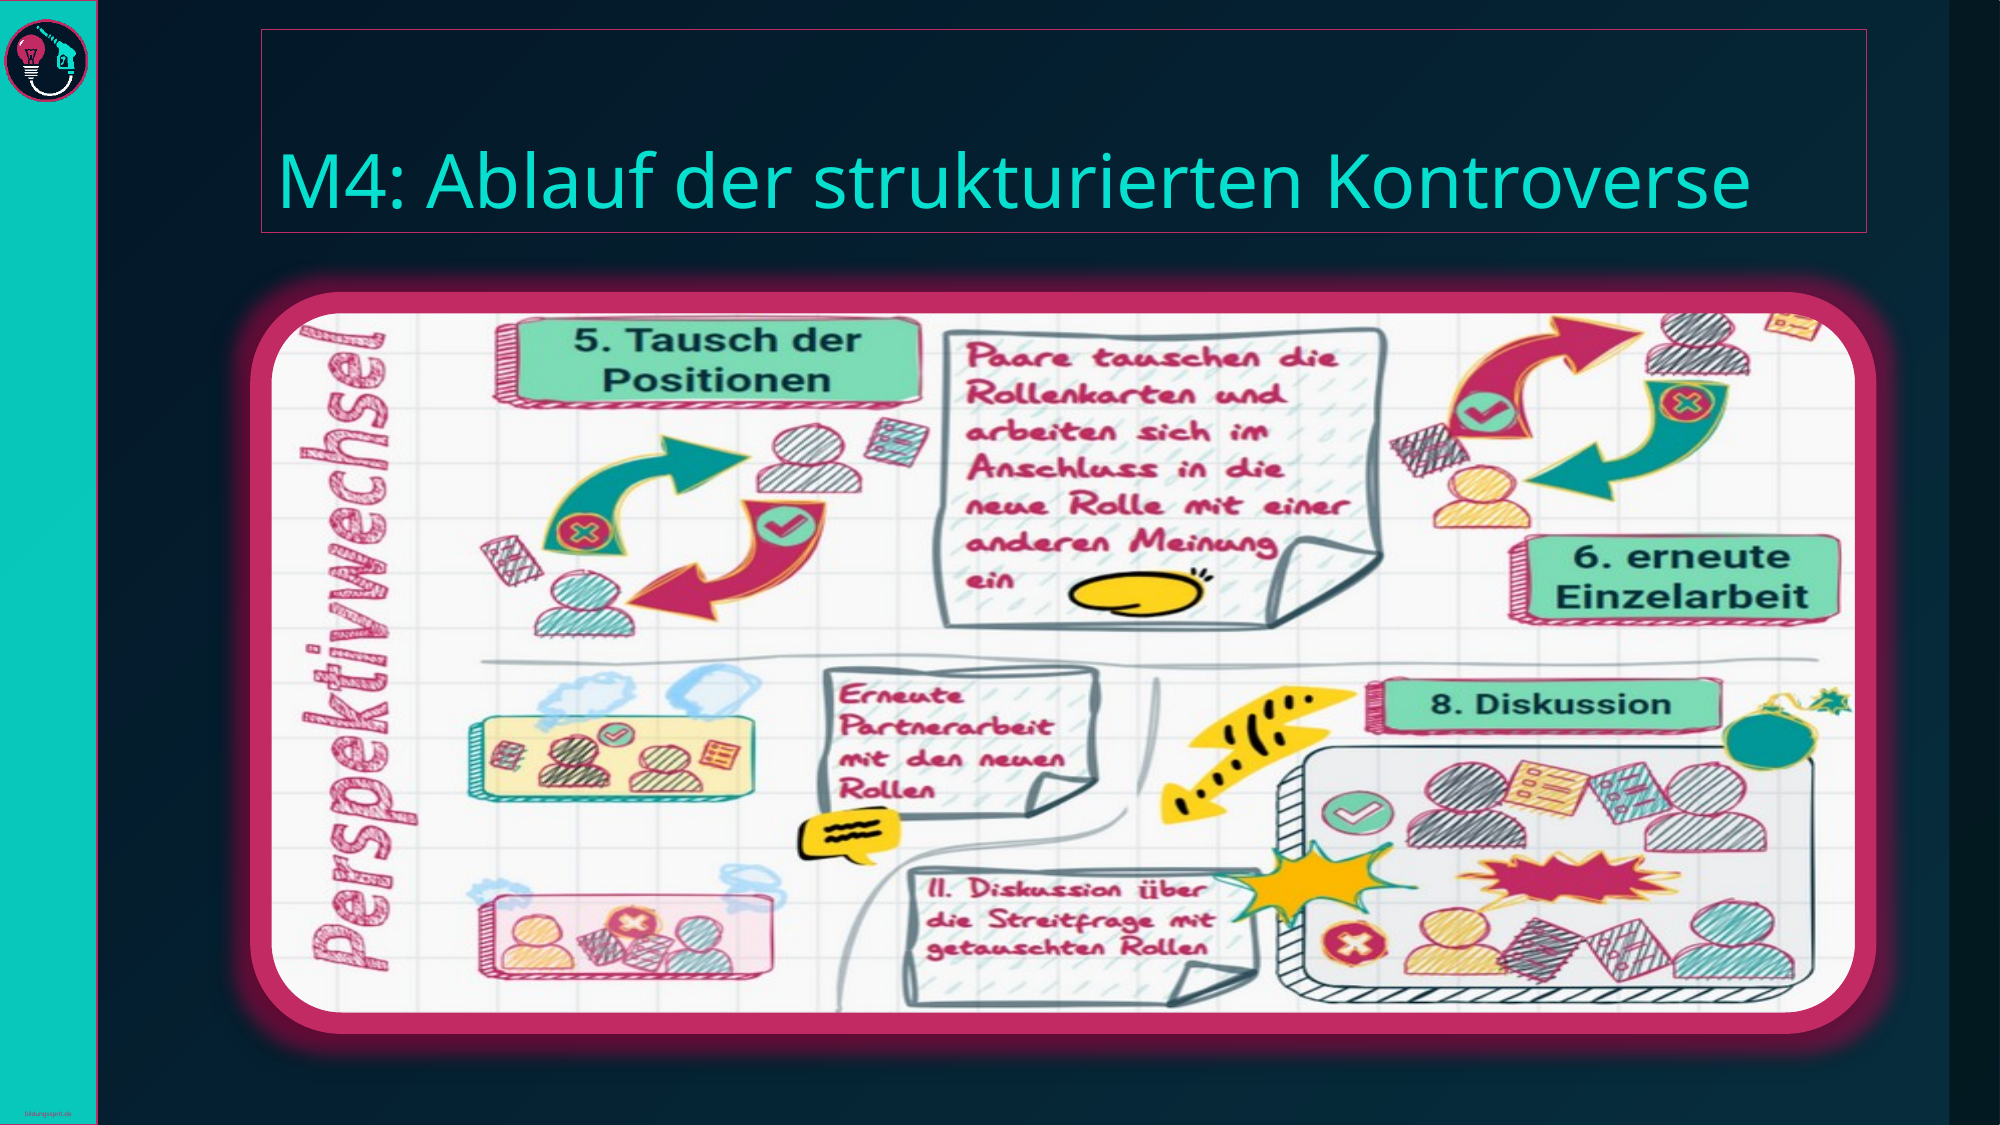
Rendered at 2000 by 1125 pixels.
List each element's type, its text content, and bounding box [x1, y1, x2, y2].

picture [260, 302, 1866, 1024]
title M4: Ablauf der strukturierten Kontroverse [261, 29, 1867, 233]
picture [4, 19, 88, 102]
